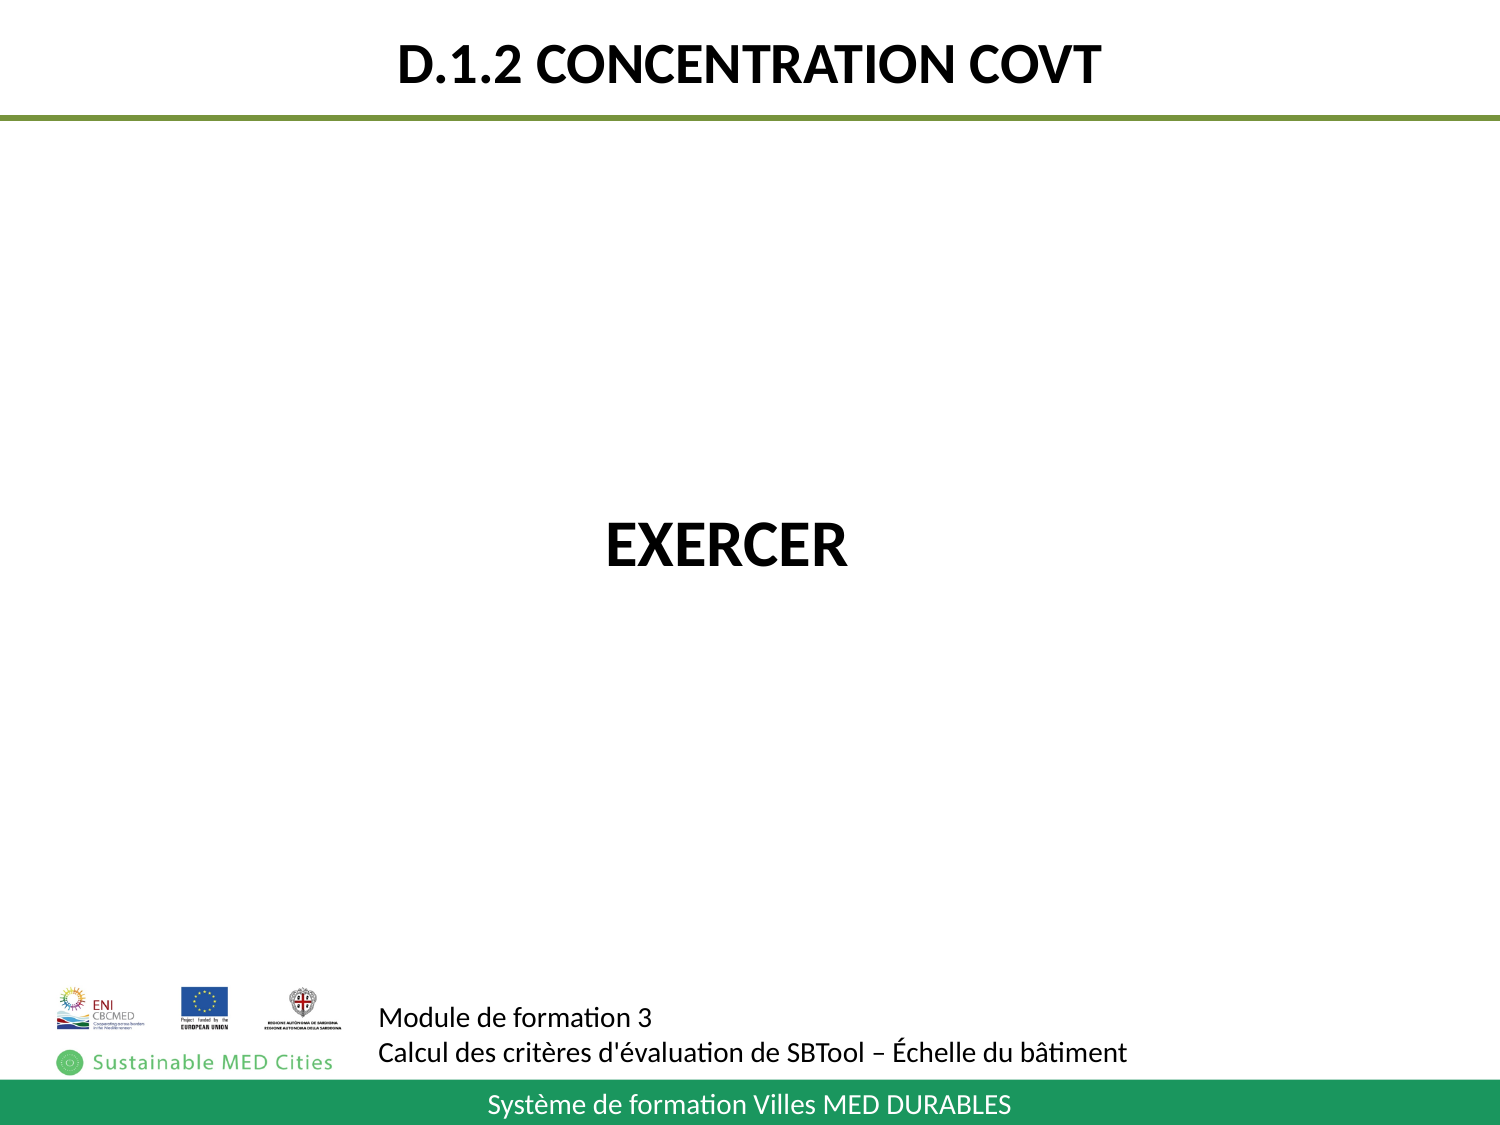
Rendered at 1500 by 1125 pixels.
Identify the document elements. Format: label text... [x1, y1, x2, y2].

title D.1.2 CONCENTRATION COVT [0, 0, 1500, 121]
text_box EXERCER [43, 262, 1425, 944]
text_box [0, 972, 1500, 1125]
